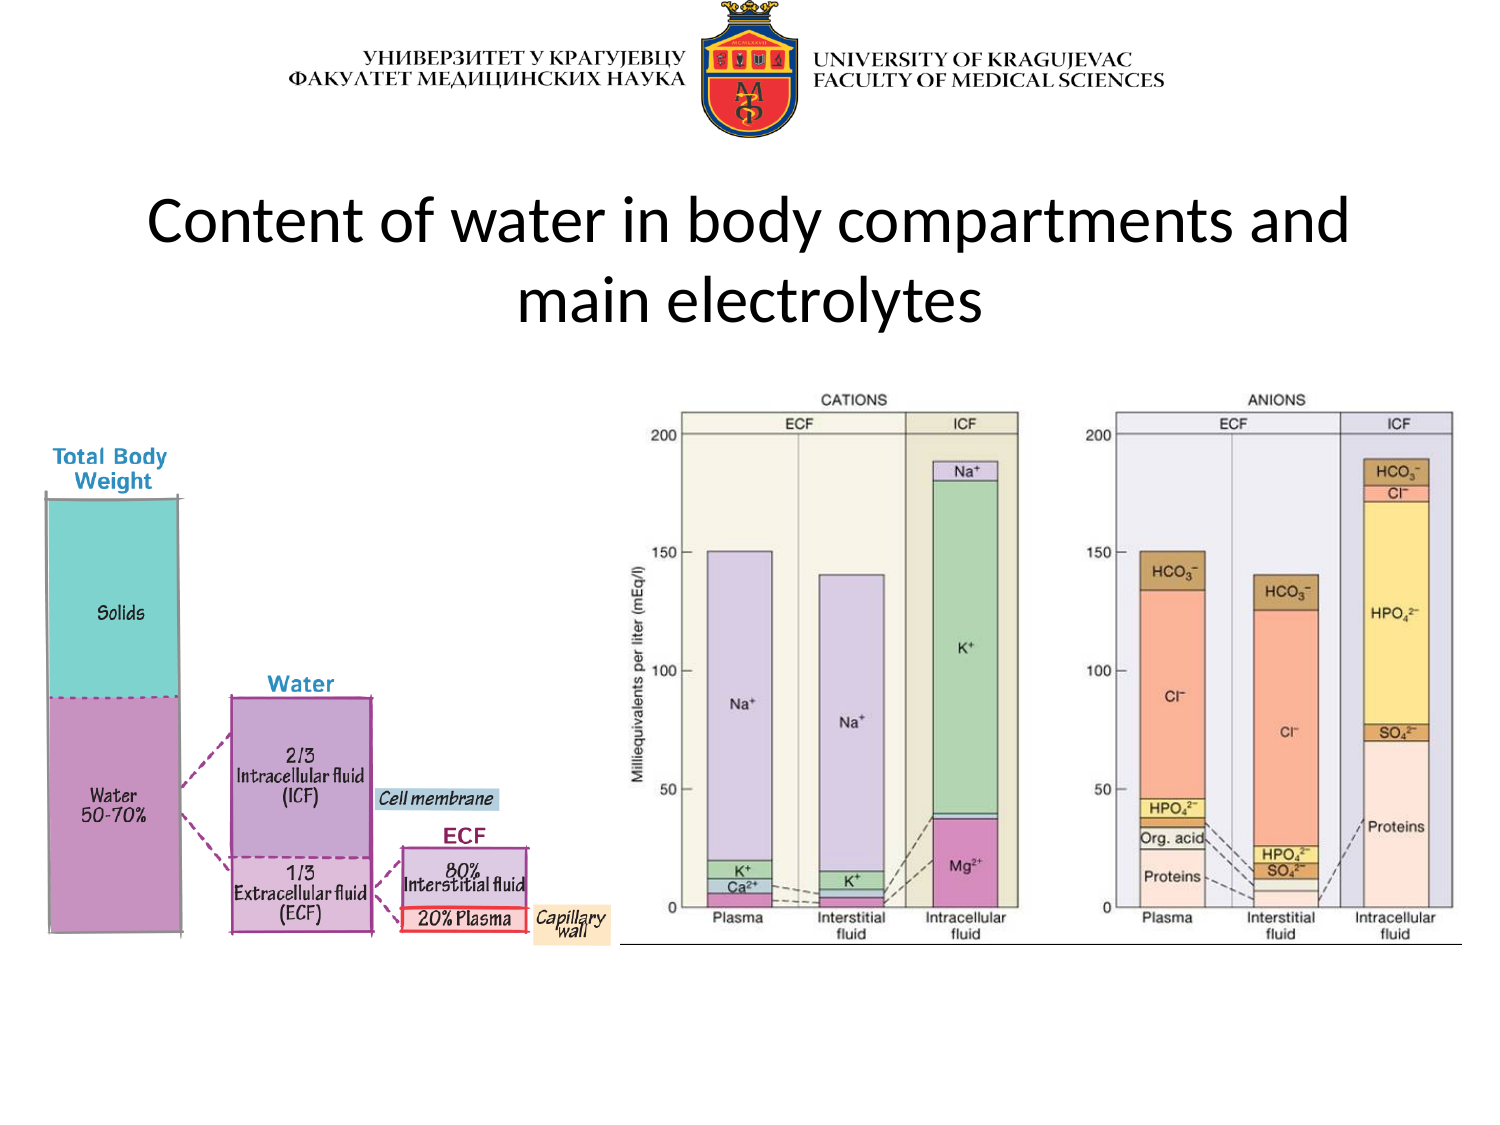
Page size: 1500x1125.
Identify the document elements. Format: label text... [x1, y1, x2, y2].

picture [289, 0, 1164, 138]
title Content of water in body compartments and main electrolytes [74, 162, 1426, 351]
picture [40, 408, 613, 981]
picture [619, 385, 1462, 946]
